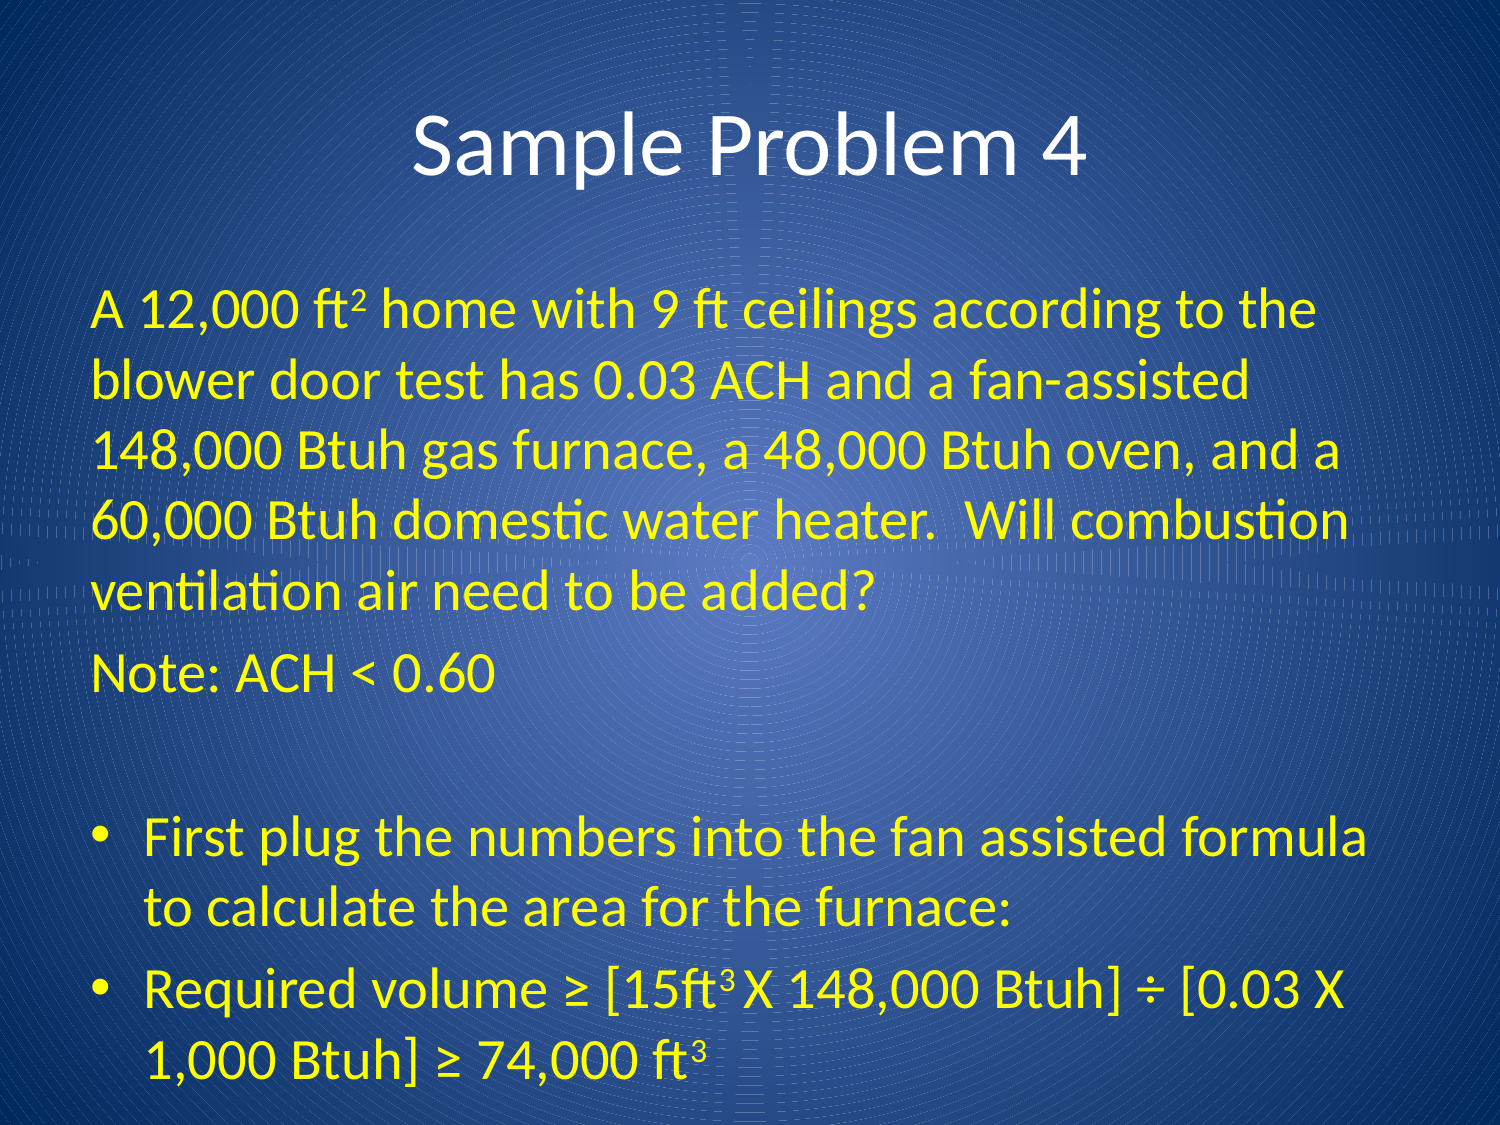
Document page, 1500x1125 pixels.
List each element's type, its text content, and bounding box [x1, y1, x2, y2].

list A 12,000 ft2 home with 9 ft ceilings according to the blower door test has 0.03 ACH and a fan-assisted 148,000 Btuh gas furnace, a 48,000 Btuh oven, and a 60,000 Btuh domestic water heater. Will combustion ventilation air need to be added? Note: ACH ˂ 0.60 First plug the numbers into the fan assisted formula to calculate the area for the furnace: Required volume ≥ [15ft3 X 148,000 Btuh] ÷ [0.03 X 1,000 Btuh] ≥ 74,000 ft3 [75, 262, 1425, 1100]
title Sample Problem 4 [75, 45, 1425, 233]
